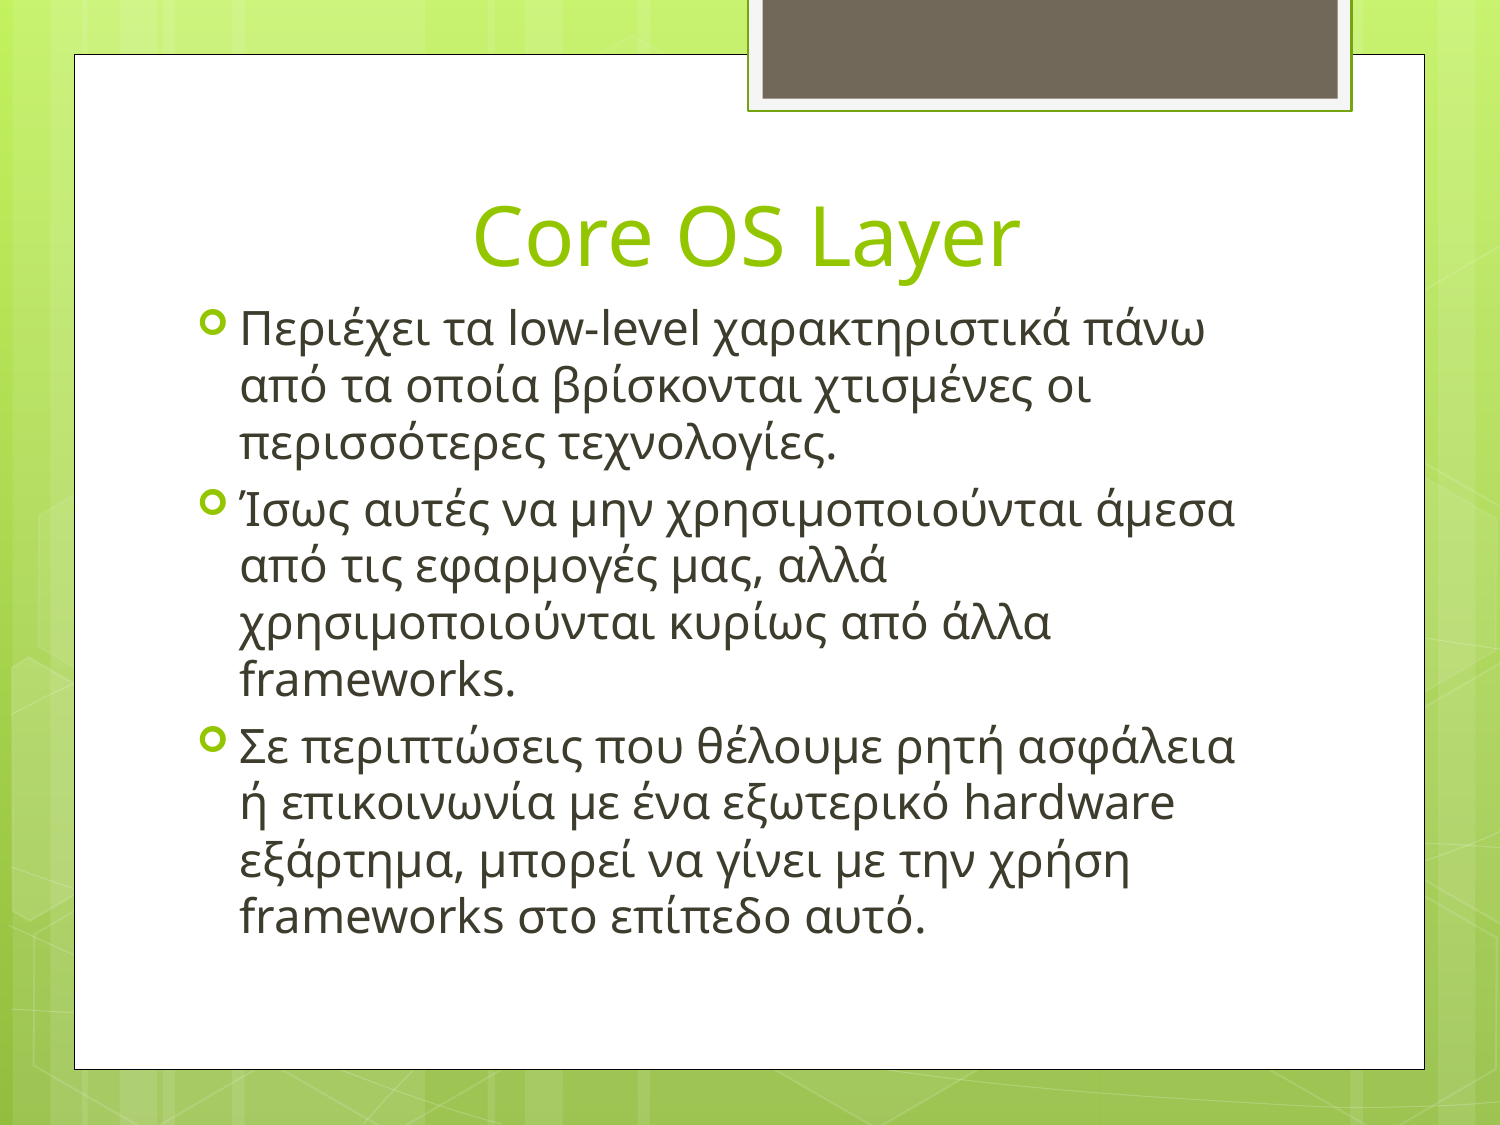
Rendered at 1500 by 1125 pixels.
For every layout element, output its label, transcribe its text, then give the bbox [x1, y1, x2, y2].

list Περιέχει τα low-level χαρακτηριστικά πάνω από τα οποία βρίσκονται χτισμένες οι περισσότερες τεχνολογίες. Ίσως αυτές να μην χρησιμοποιούνται άμεσα από τις εφαρμογές μας, αλλά χρησιμοποιούνται κυρίως από άλλα frameworks. Σε περιπτώσεις που θέλουμε ρητή ασφάλεια ή επικοινωνία με ένα εξωτερικό hardware εξάρτημα, μπορεί να γίνει με την χρήση frameworks στο επίπεδο αυτό. [171, 290, 1283, 957]
title Core OS Layer [171, 168, 1324, 291]
